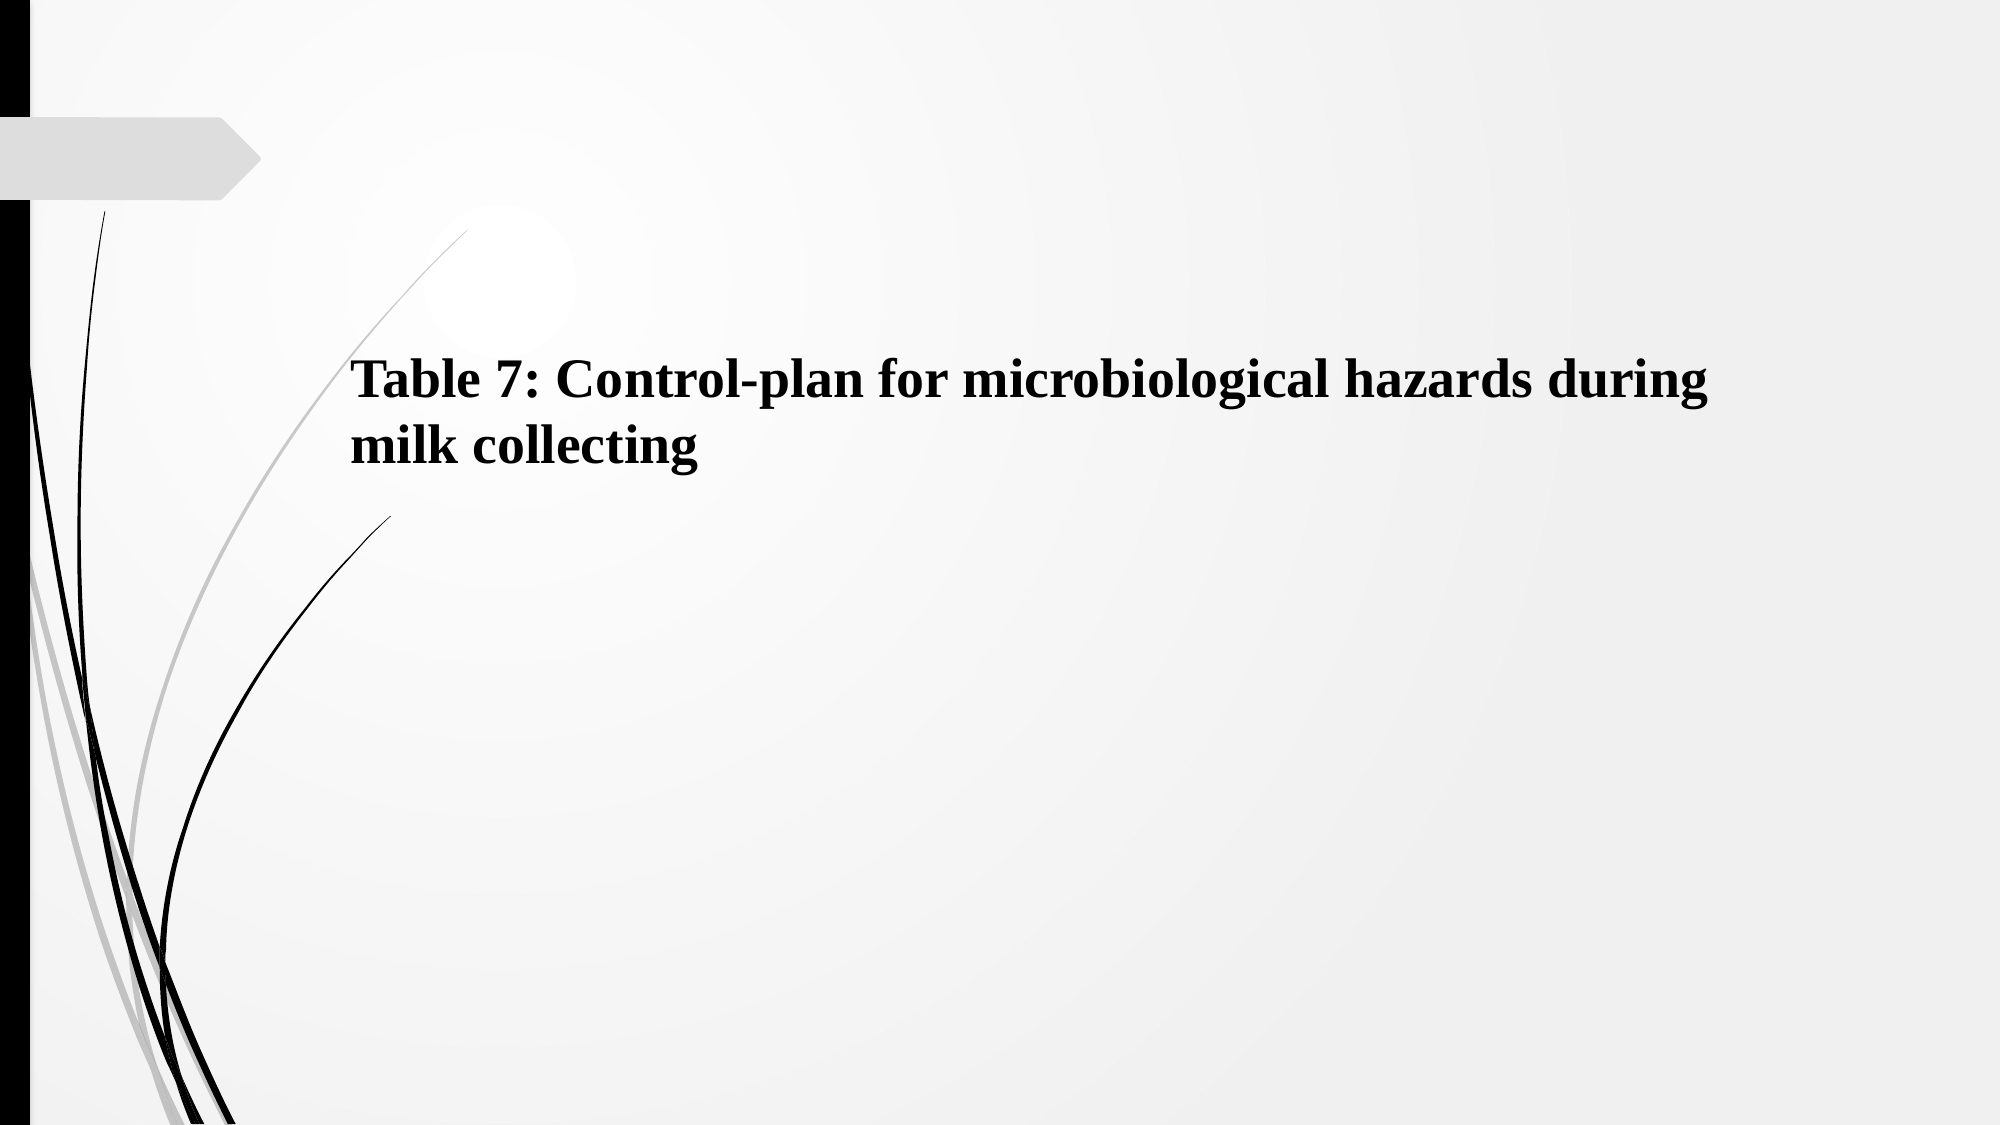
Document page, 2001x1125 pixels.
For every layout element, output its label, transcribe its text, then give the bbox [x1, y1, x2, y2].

title Table 7: Control-plan for microbiological hazards during milk collecting [335, 333, 1798, 544]
